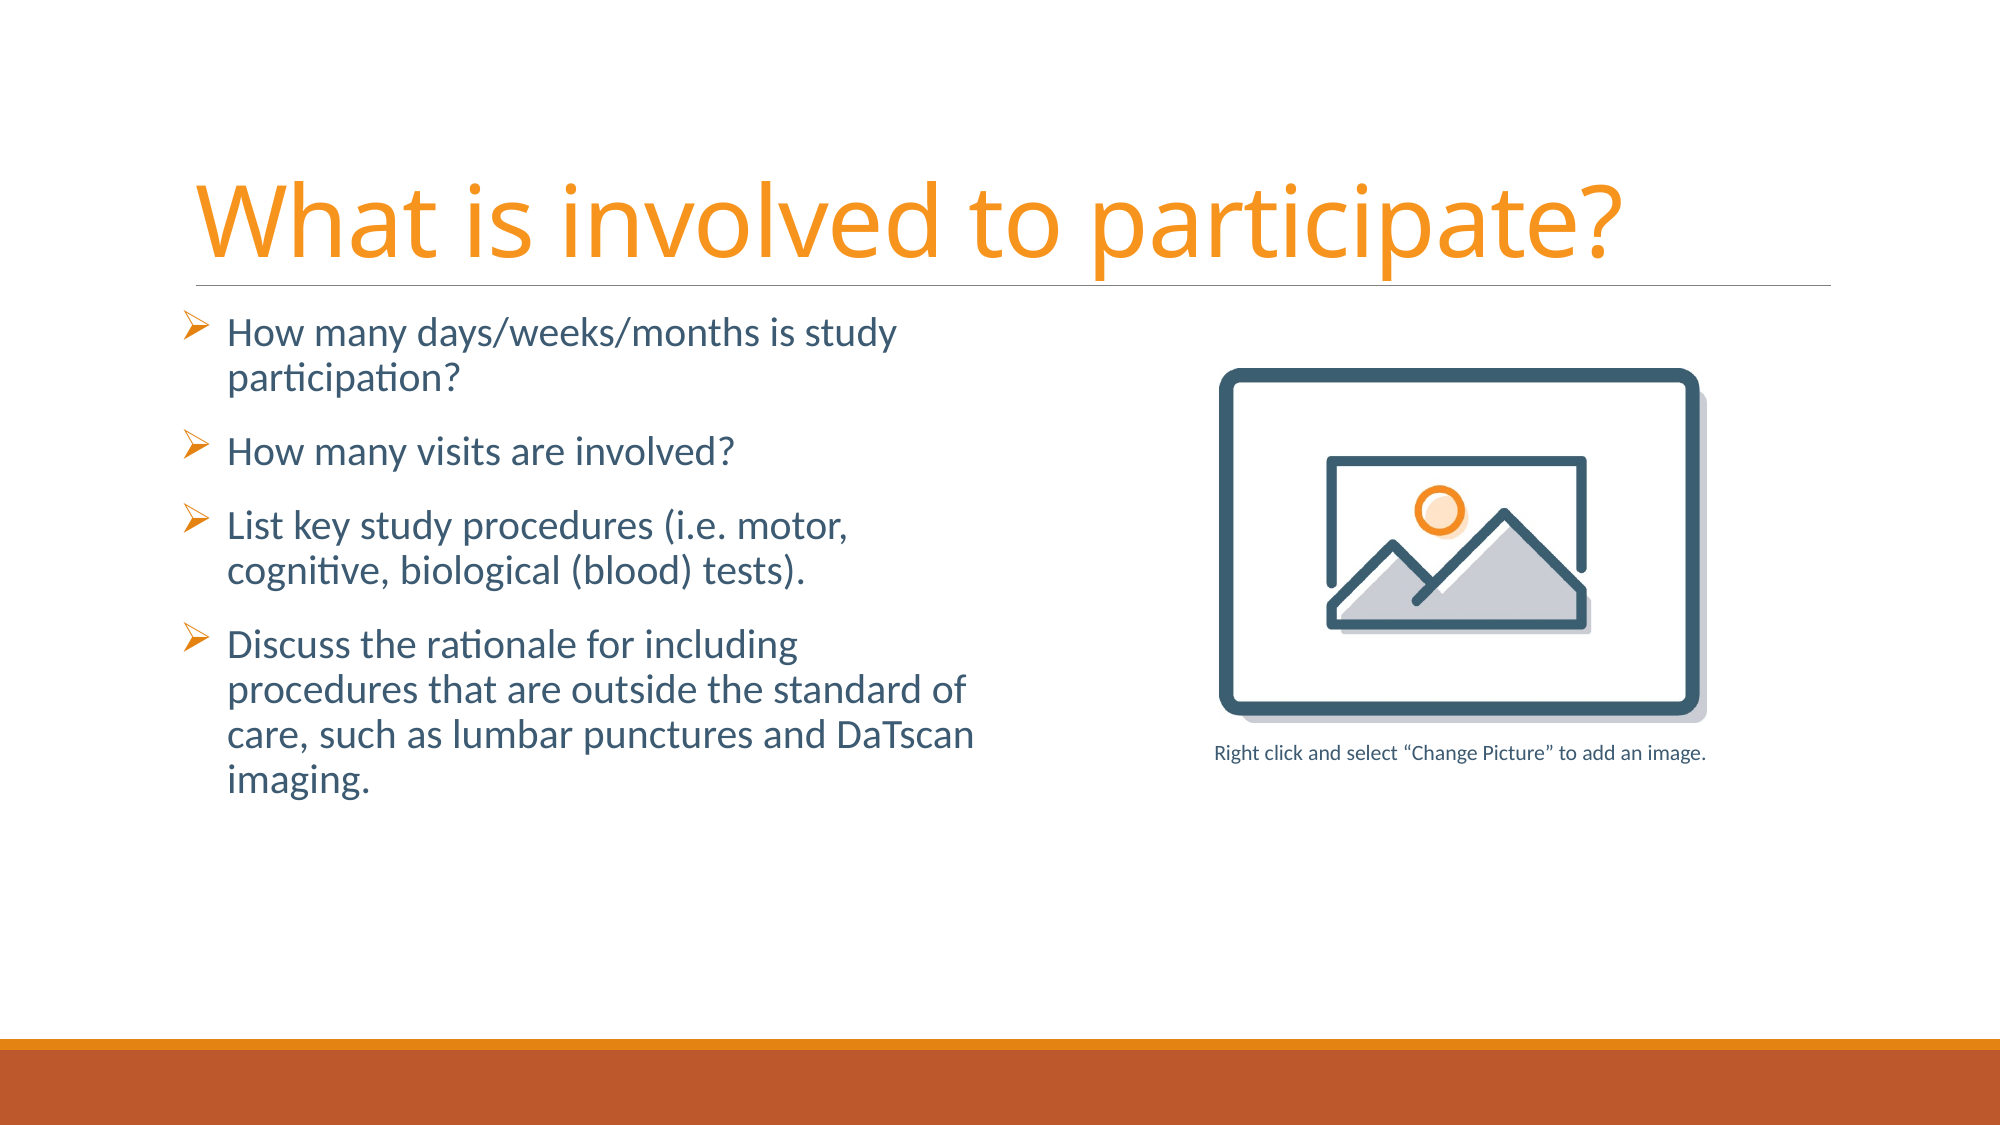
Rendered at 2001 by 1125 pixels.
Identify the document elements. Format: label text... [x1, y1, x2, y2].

list How many days/weeks/months is study participation? How many visits are involved? List key study procedures (i.e. motor, cognitive, biological (blood) tests). Discuss the rationale for including procedures that are outside the standard of care, such as lumbar punctures and DaTscan imaging. [180, 302, 990, 963]
title What is involved to participate? [180, 47, 1830, 285]
picture [1219, 368, 1707, 723]
text_box Right click and select “Change Picture” to add an image. [1199, 731, 1757, 773]
